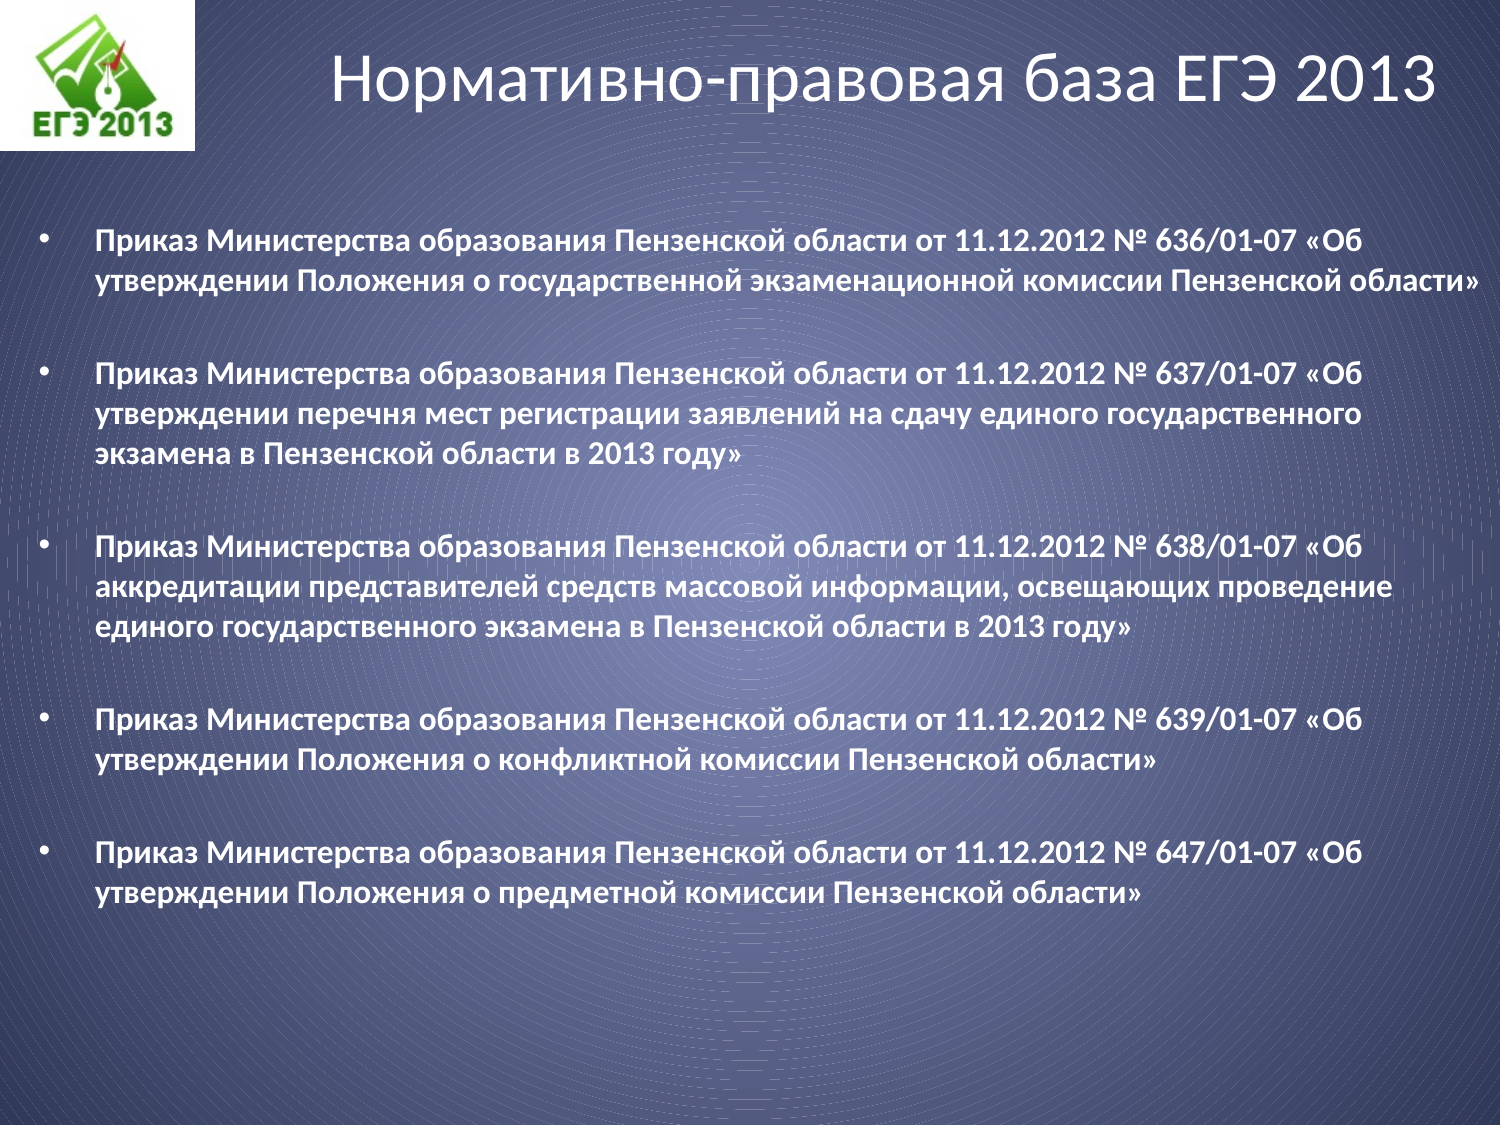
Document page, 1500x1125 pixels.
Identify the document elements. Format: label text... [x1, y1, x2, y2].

list Приказ Министерства образования Пензенской области от 11.12.2012 № 636/01-07 «Об утверждении Положения о государственной экзаменационной комиссии Пензенской области» Приказ Министерства образования Пензенской области от 11.12.2012 № 637/01-07 «Об утверждении перечня мест регистрации заявлений на сдачу единого государственного экзамена в Пензенской области в 2013 году» Приказ Министерства образования Пензенской области от 11.12.2012 № 638/01-07 «Об аккредитации представителей средств массовой информации, освещающих проведение единого государственного экзамена в Пензенской области в 2013 году» Приказ Министерства образования Пензенской области от 11.12.2012 № 639/01-07 «Об утверждении Положения о конфликтной комиссии Пензенской области» Приказ Министерства образования Пензенской области от 11.12.2012 № 647/01-07 «Об утверждении Положения о предметной комиссии Пензенской области» [23, 163, 1500, 1091]
picture [0, 0, 195, 151]
text_box Нормативно-правовая база ЕГЭ 2013 [197, 0, 1454, 148]
